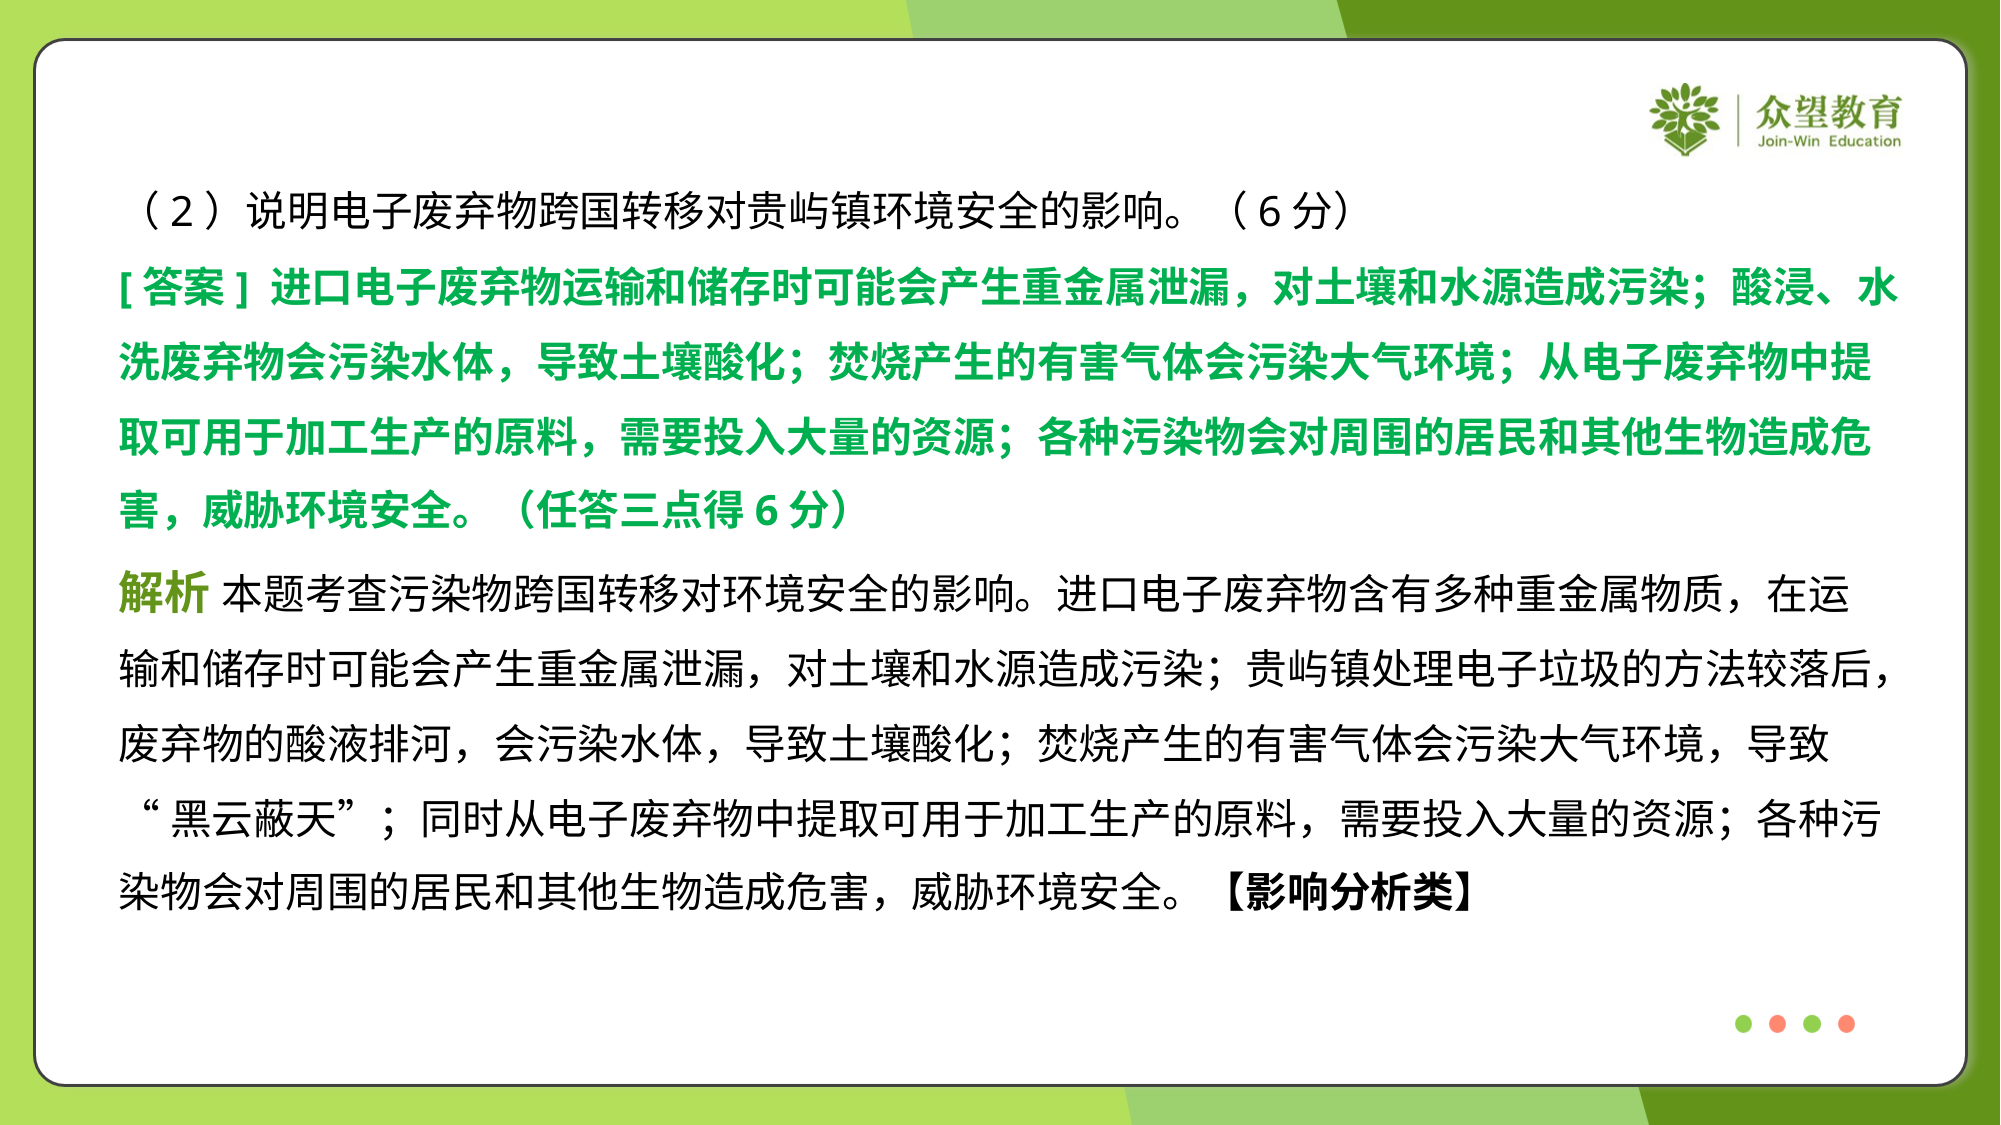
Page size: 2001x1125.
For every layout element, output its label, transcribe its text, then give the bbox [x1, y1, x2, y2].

text_box （2）说明电子废弃物跨国转移对贵屿镇环境安全的影响。（6分） [118, 159, 1883, 227]
picture [0, 0, 2000, 1125]
text_box [答案] 进口电子废弃物运输和储存时可能会产生重金属泄漏，对土壤和水源造成污染；酸浸、水 洗废弃物会污染水体，导致土壤酸化；焚烧产生的有害气体会污染大气环境；从电子废弃物中提 取可用于加工生产的原料，需要投入大量的资源；各种污染物会对周围的居民和其他生物造成危 害，威胁环境安全。（任答三点得6分） [118, 235, 1883, 526]
text_box 解析 本题考查污染物跨国转移对环境安全的影响。进口电子废弃物含有多种重金属物质，在运 输和储存时可能会产生重金属泄漏，对土壤和水源造成污染；贵屿镇处理电子垃圾的方法较落后， 废弃物的酸液排河，会污染水体，导致土壤酸化；焚烧产生的有害气体会污染大气环境，导致 “黑云蔽天”；同时从电子废弃物中提取可用于加工生产的原料，需要投入大量的资源；各种污 染物会对周围的居民和其他生物造成危害，威胁环境安全。【影响分析类】 [118, 541, 1883, 909]
